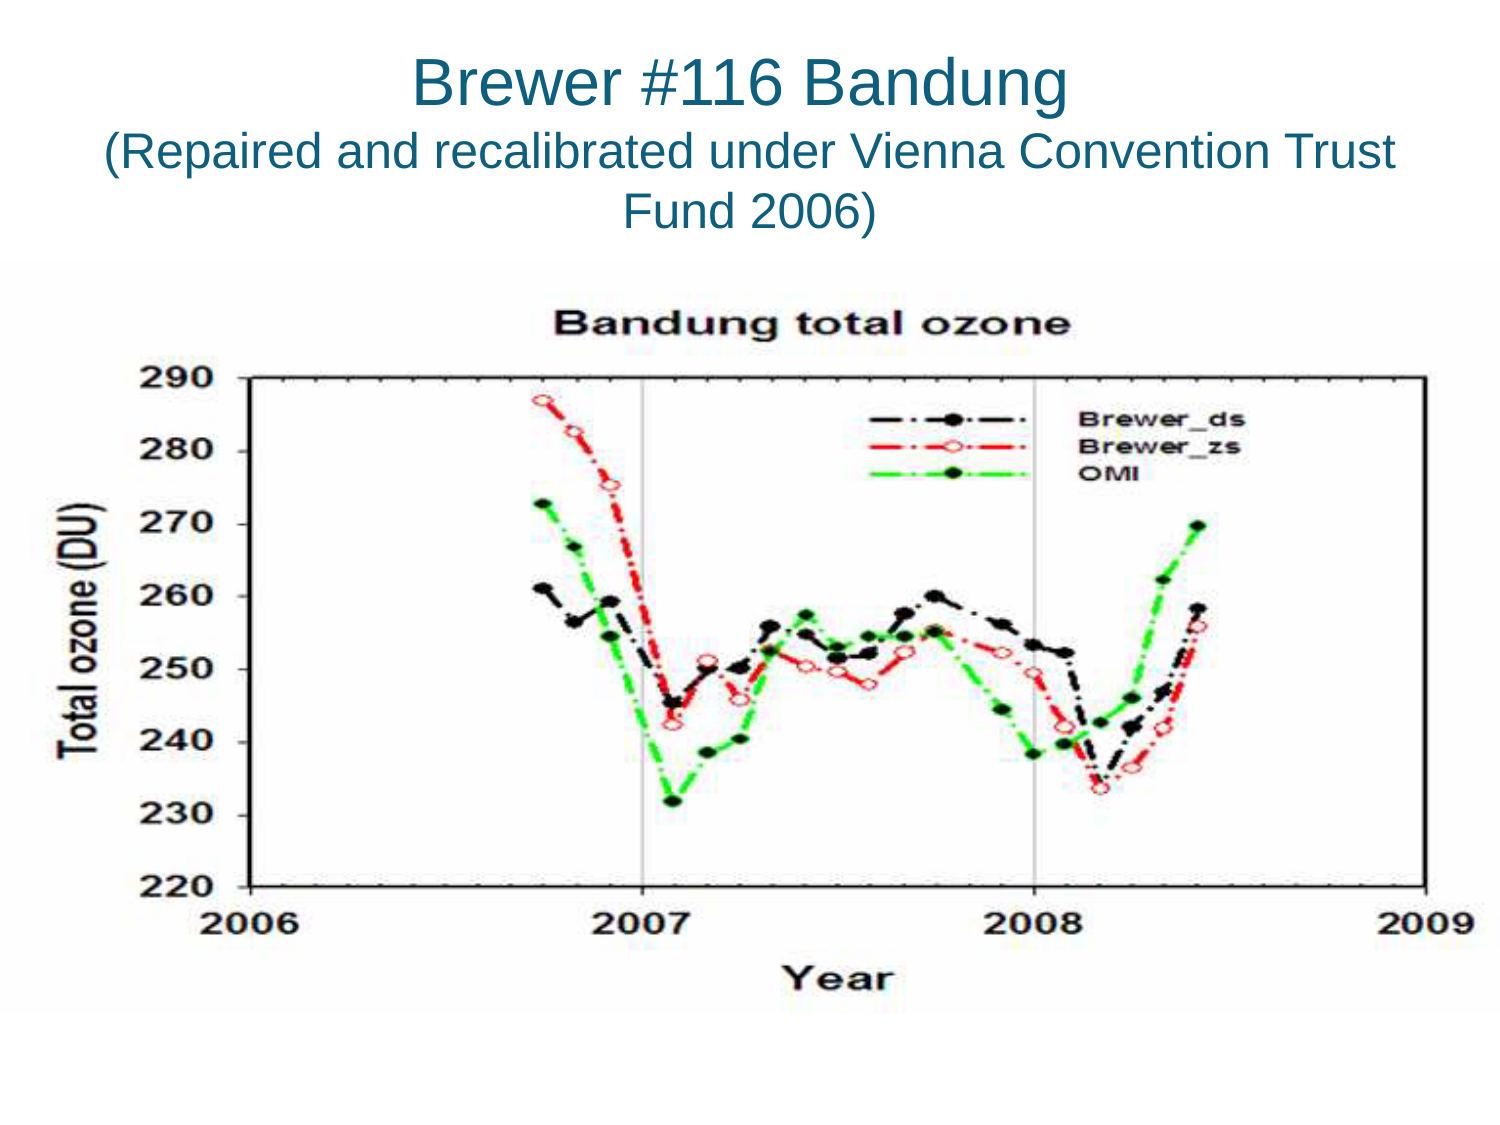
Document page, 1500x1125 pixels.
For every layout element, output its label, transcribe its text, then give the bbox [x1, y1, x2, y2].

title Brewer #116 Bandung (Repaired and recalibrated under Vienna Convention Trust Fund 2006) [41, 45, 1459, 233]
picture [0, 262, 1500, 1013]
